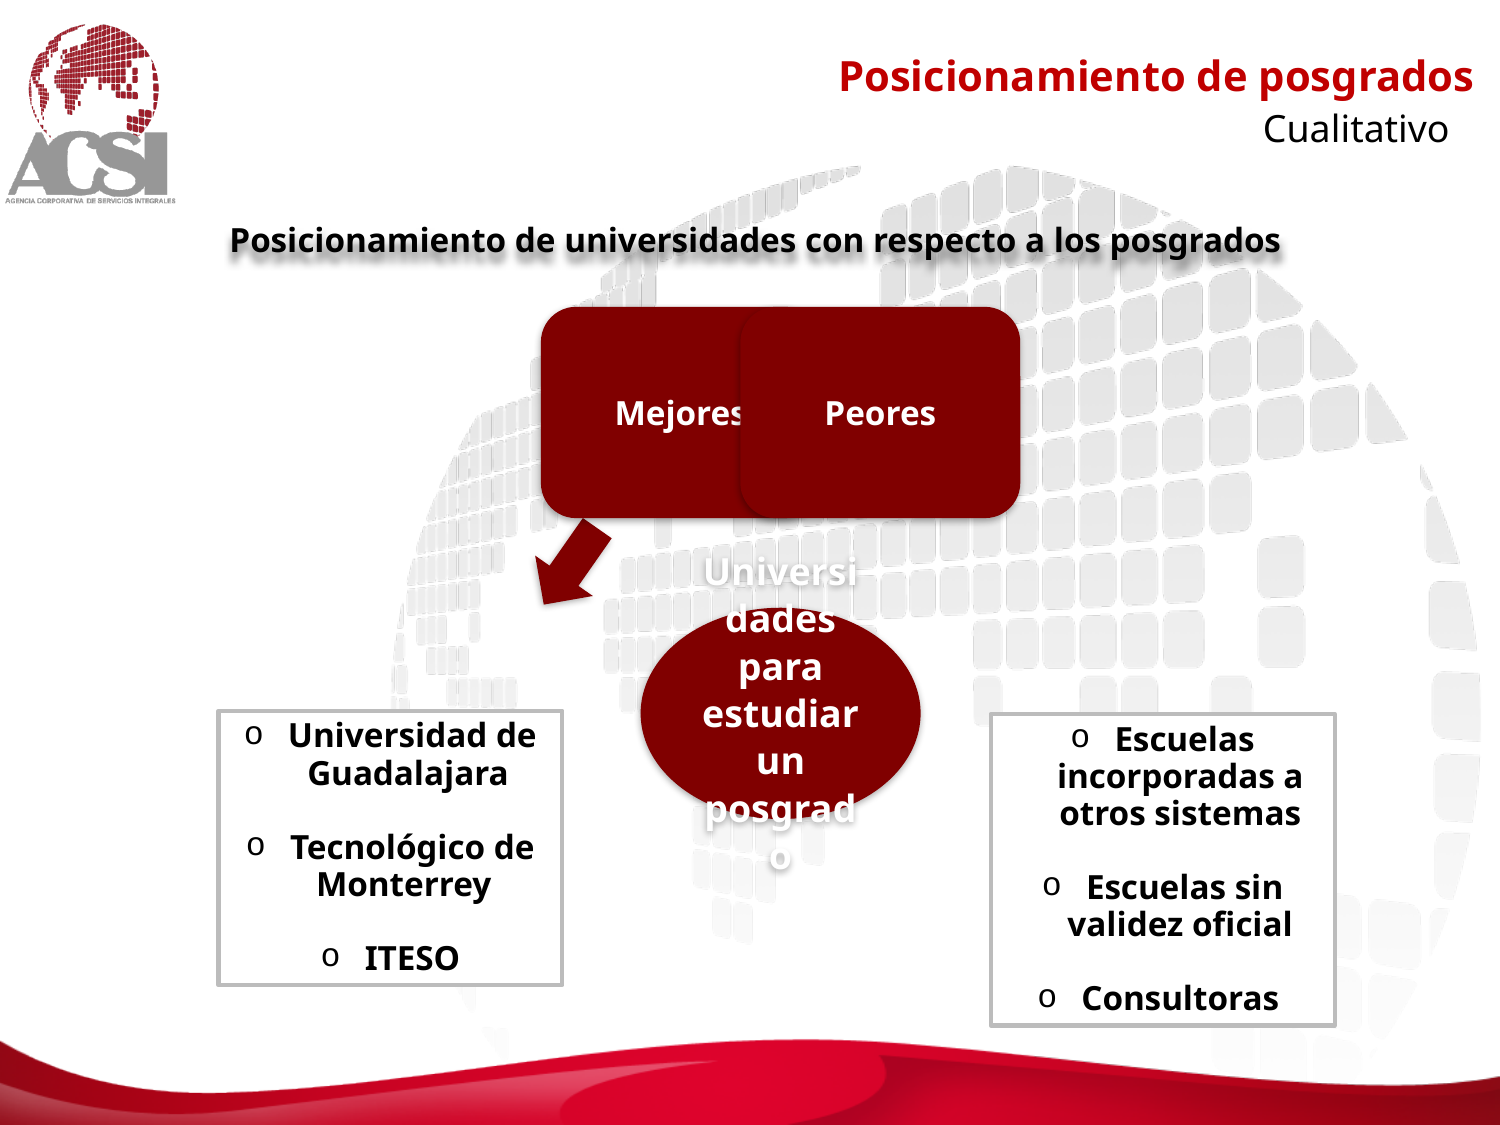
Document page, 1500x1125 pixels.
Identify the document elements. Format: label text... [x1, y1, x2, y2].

picture [372, 149, 1500, 1125]
picture [0, 19, 182, 208]
picture [0, 976, 220, 1125]
text_box Cualitativo [1248, 101, 1465, 159]
text_box Posicionamiento de universidades con respecto a los posgrados [41, 211, 1471, 267]
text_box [220, 290, 1341, 1125]
text_box Posicionamiento de posgrados [478, 42, 1500, 108]
